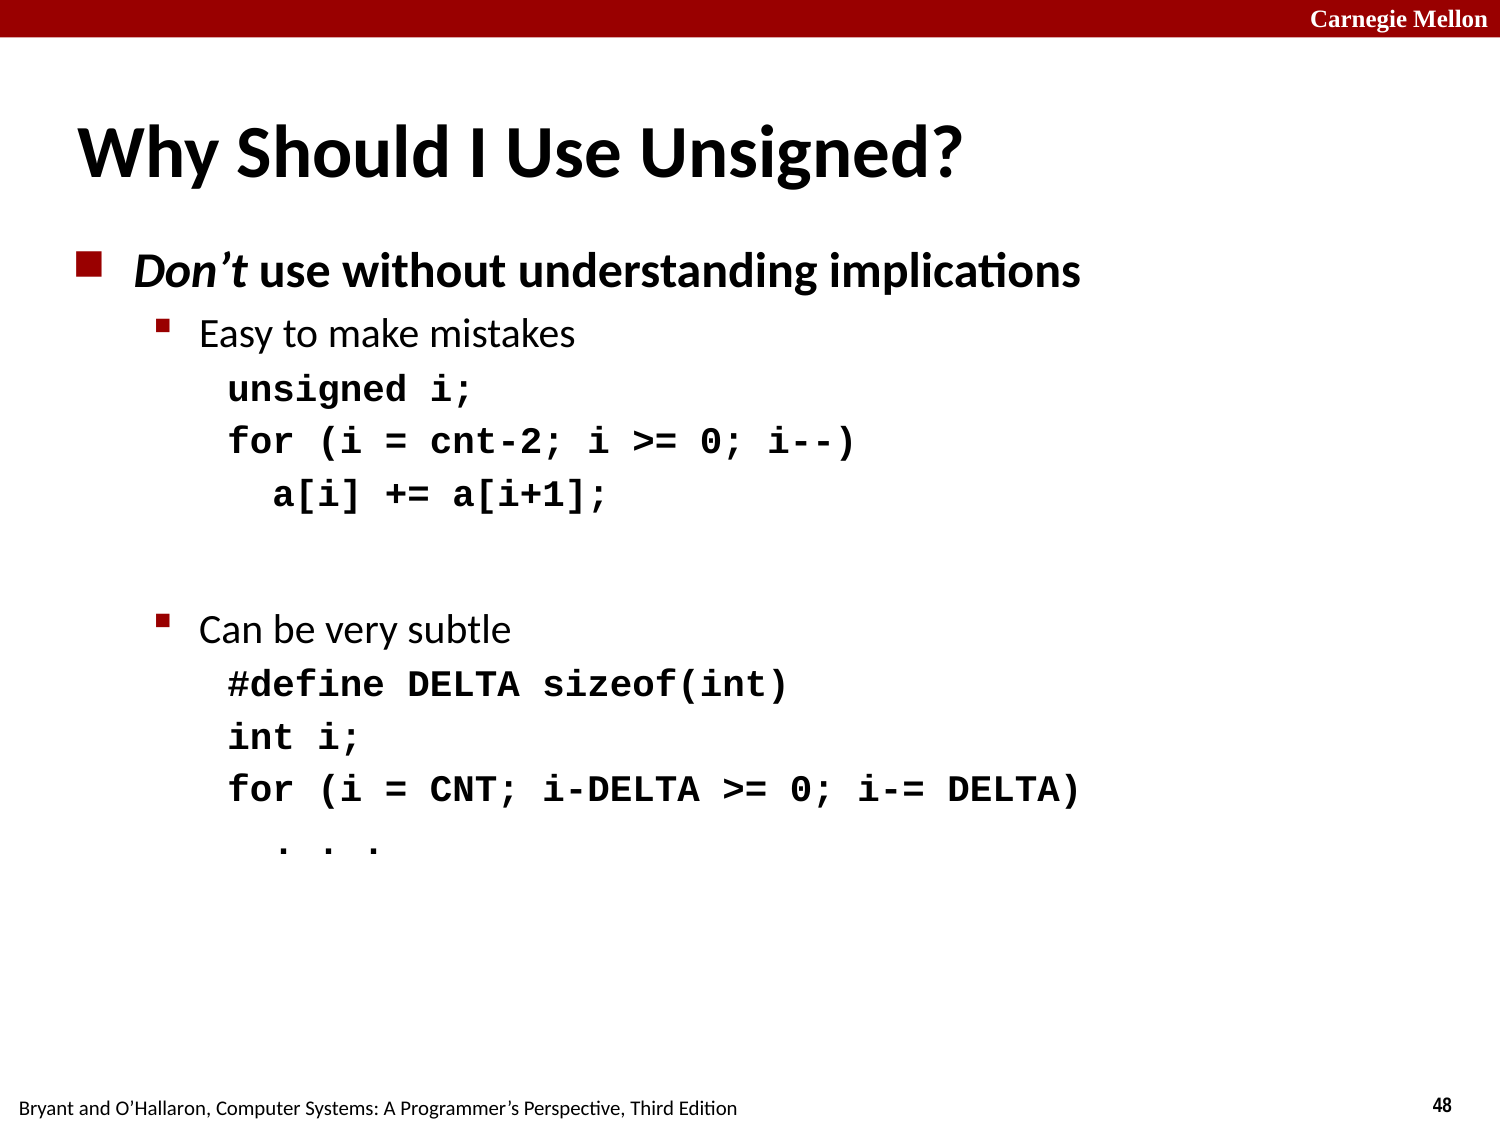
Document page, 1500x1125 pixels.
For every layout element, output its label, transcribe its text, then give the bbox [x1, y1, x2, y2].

title Why Should I Use Unsigned? [62, 99, 1285, 195]
list Don’t use without understanding implications Easy to make mistakes unsigned i; for (i = cnt-2; i >= 0; i--) a[i] += a[i+1]; Can be very subtle #define DELTA sizeof(int) int i; for (i = CNT; i-DELTA >= 0; i-= DELTA) . . . [61, 230, 1426, 1088]
